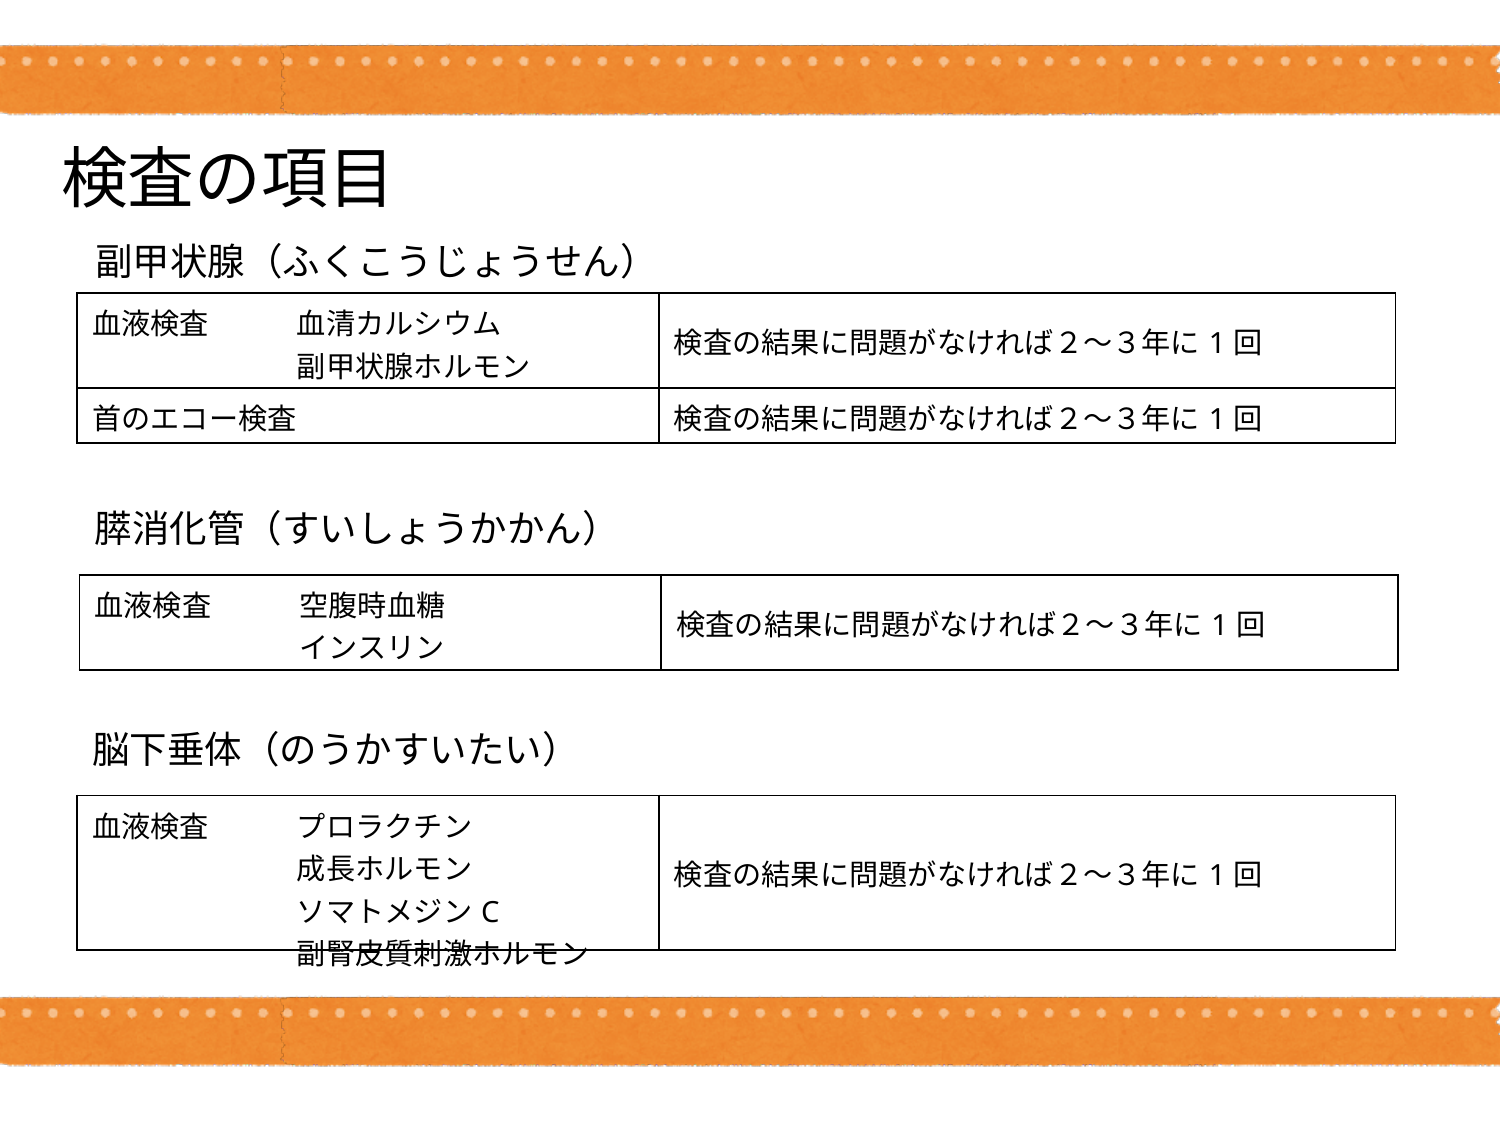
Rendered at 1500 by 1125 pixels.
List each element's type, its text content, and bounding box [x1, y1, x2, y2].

table_cell 検査の結果に問題がなければ２～３年に1回 [660, 389, 1395, 442]
text_box 脳下垂体（のうかすいたい） [77, 718, 595, 778]
table_cell 首のエコー検査 [78, 389, 658, 442]
table_header 検査の結果に問題がなければ２～３年に1回 [660, 294, 1395, 387]
table_header 血液検査 空腹時血糖 インスリン [80, 576, 660, 669]
table_header 検査の結果に問題がなければ２～３年に1回 [660, 796, 1395, 949]
text_box 副甲状腺（ふくこうじょうせん） [80, 238, 673, 291]
table_header 検査の結果に問題がなければ２～３年に1回 [662, 576, 1397, 669]
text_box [0, 22, 1500, 139]
text_box 膵消化管（すいしょうかかん） [80, 497, 635, 558]
table_header 血液検査 血清カルシウム 副甲状腺ホルモン [78, 294, 658, 387]
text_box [0, 974, 1500, 1091]
title 検査の項目 [46, 139, 1341, 238]
table_header 血液検査 プロラクチン 成長ホルモン ソマトメジンC 副腎皮質刺激ホルモン [78, 796, 658, 949]
